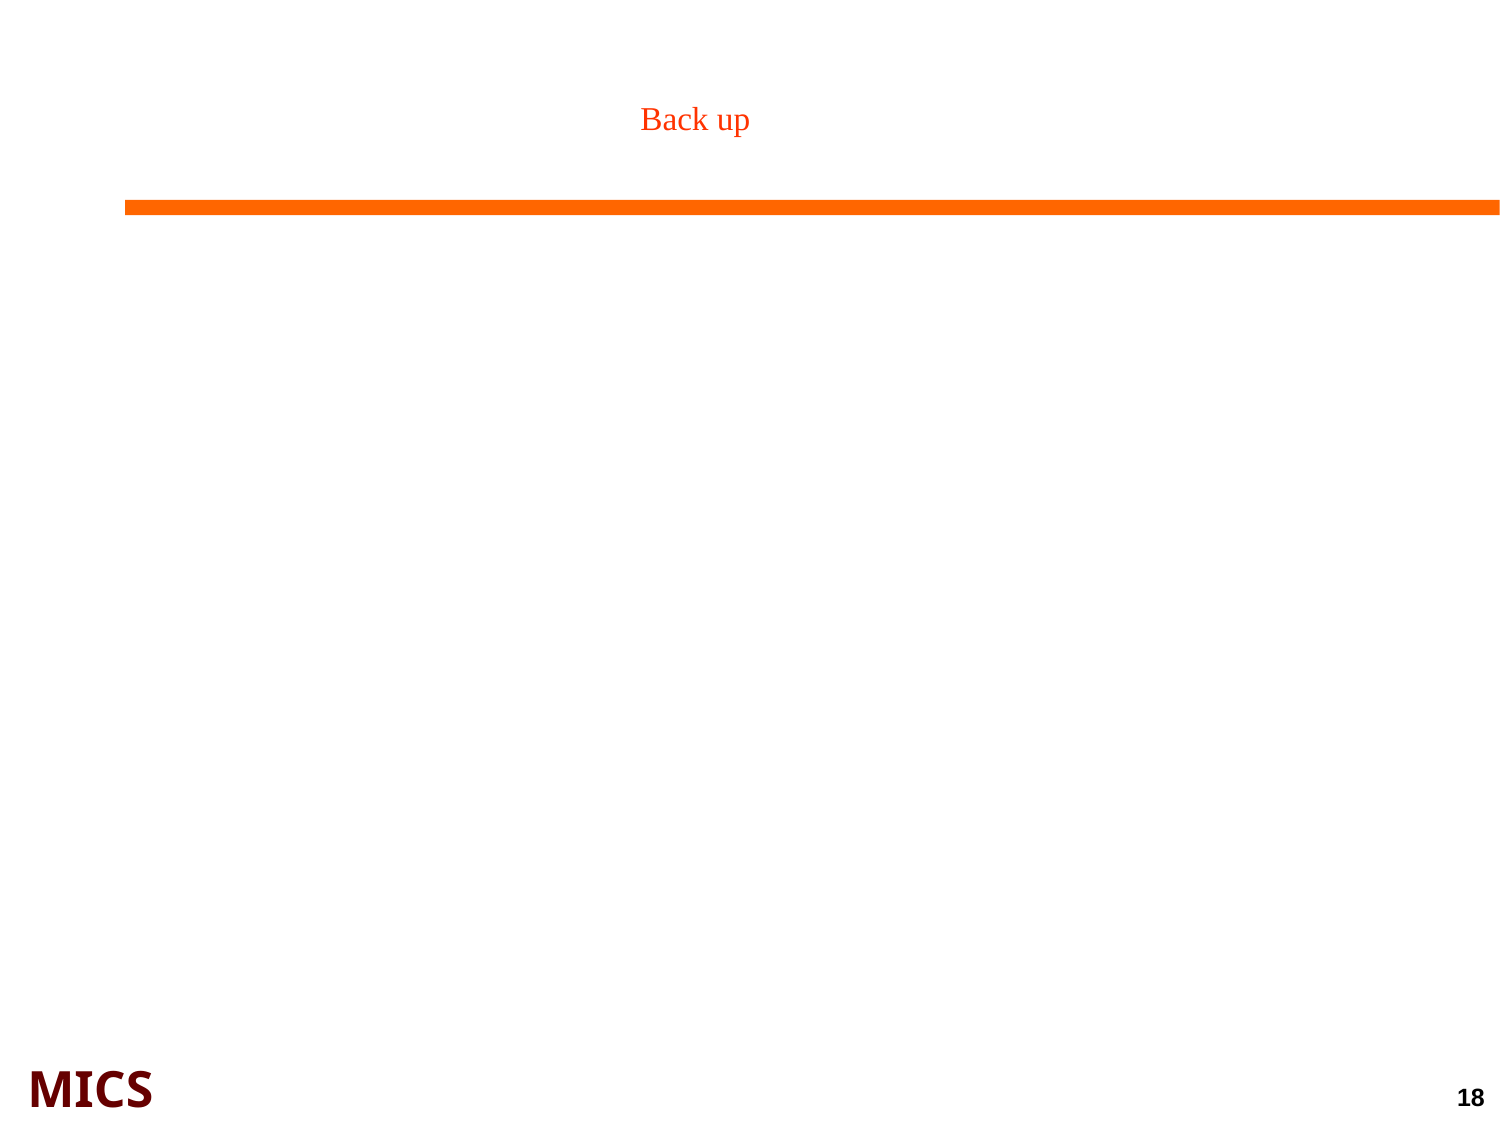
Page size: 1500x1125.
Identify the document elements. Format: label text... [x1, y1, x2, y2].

text_box Back up [625, 90, 766, 145]
slide_number 18 [1425, 1067, 1500, 1125]
